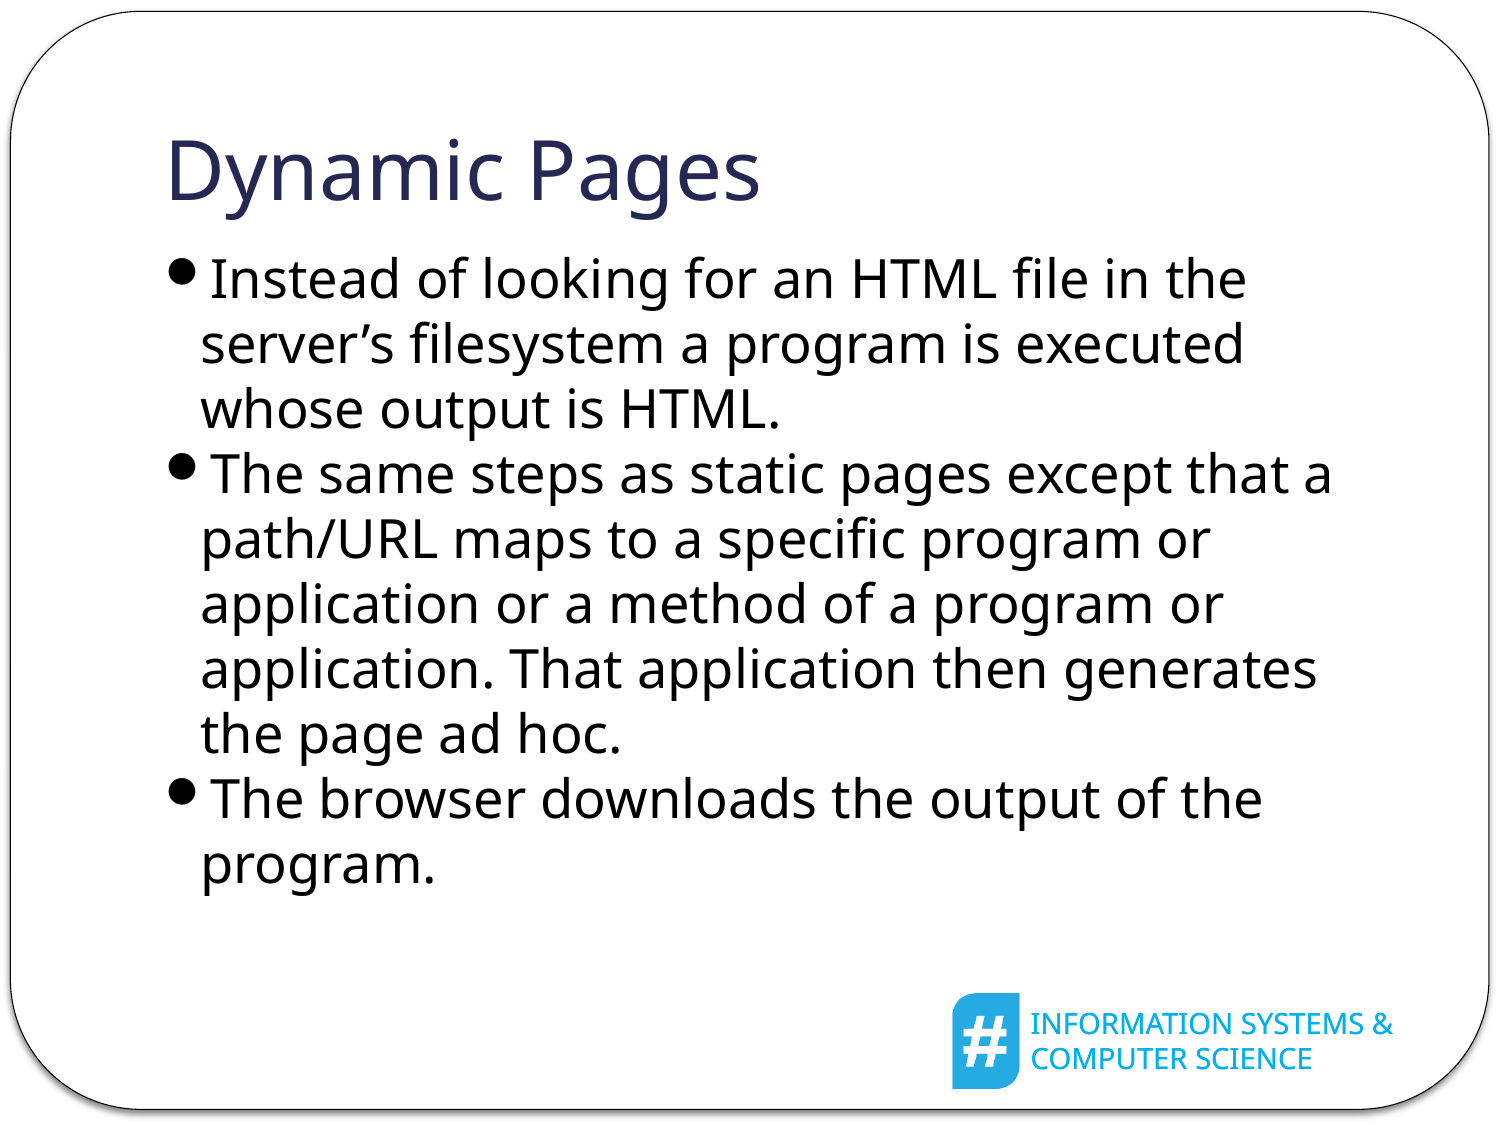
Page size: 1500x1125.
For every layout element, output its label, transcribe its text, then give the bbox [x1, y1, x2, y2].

picture [950, 990, 1022, 1090]
text_box Instead of looking for an HTML file in the server’s filesystem a program is executed whose output is HTML. The same steps as static pages except that a path/URL maps to a specific program or application or a method of a program or application. That application then generates the page ad hoc. The browser downloads the output of the program. [150, 237, 1425, 988]
text_box Dynamic Pages [150, 45, 1425, 233]
